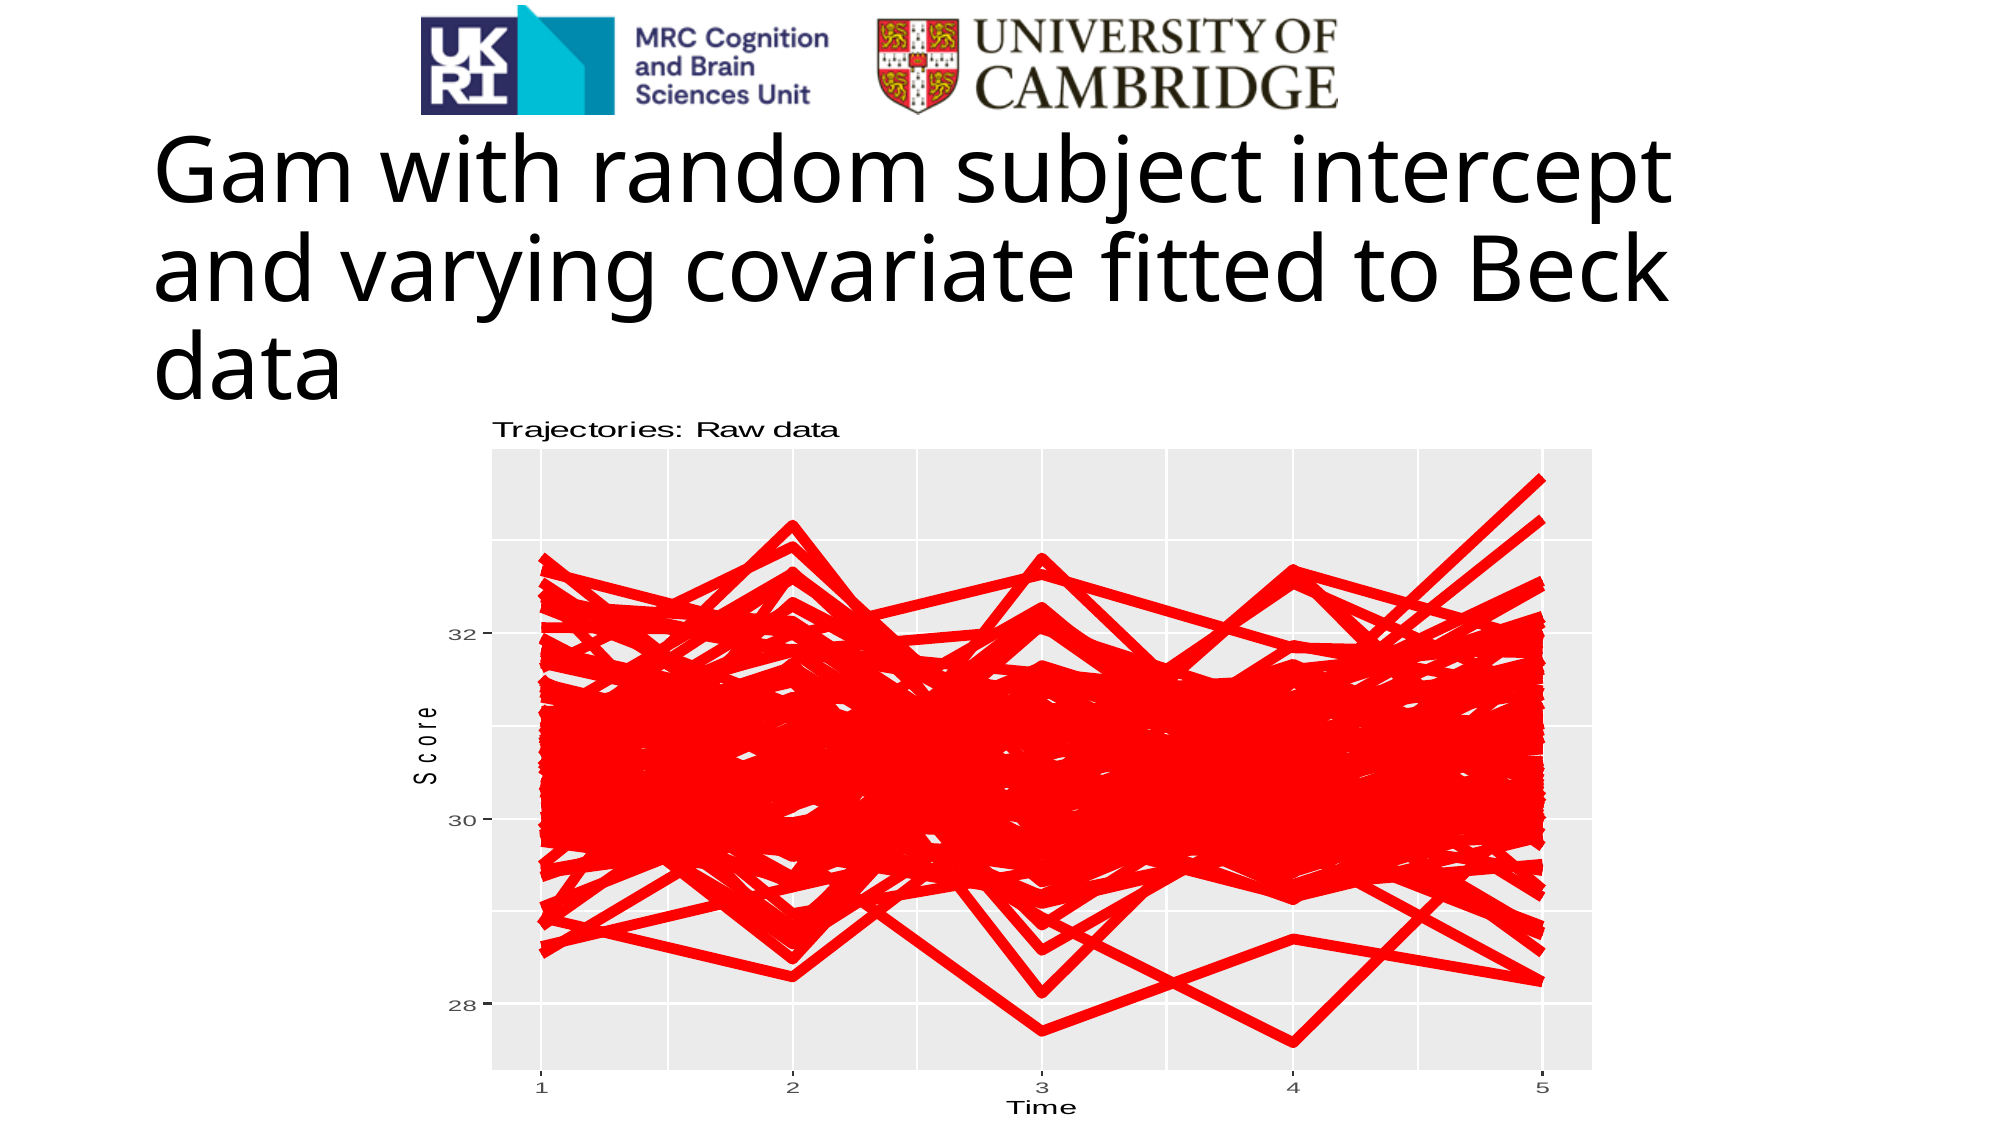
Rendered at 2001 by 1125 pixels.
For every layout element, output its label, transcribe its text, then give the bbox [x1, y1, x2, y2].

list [393, 411, 1607, 1125]
picture [421, 5, 1338, 115]
title Gam with random subject intercept and varying covariate fitted to Beck data [137, 162, 1863, 381]
